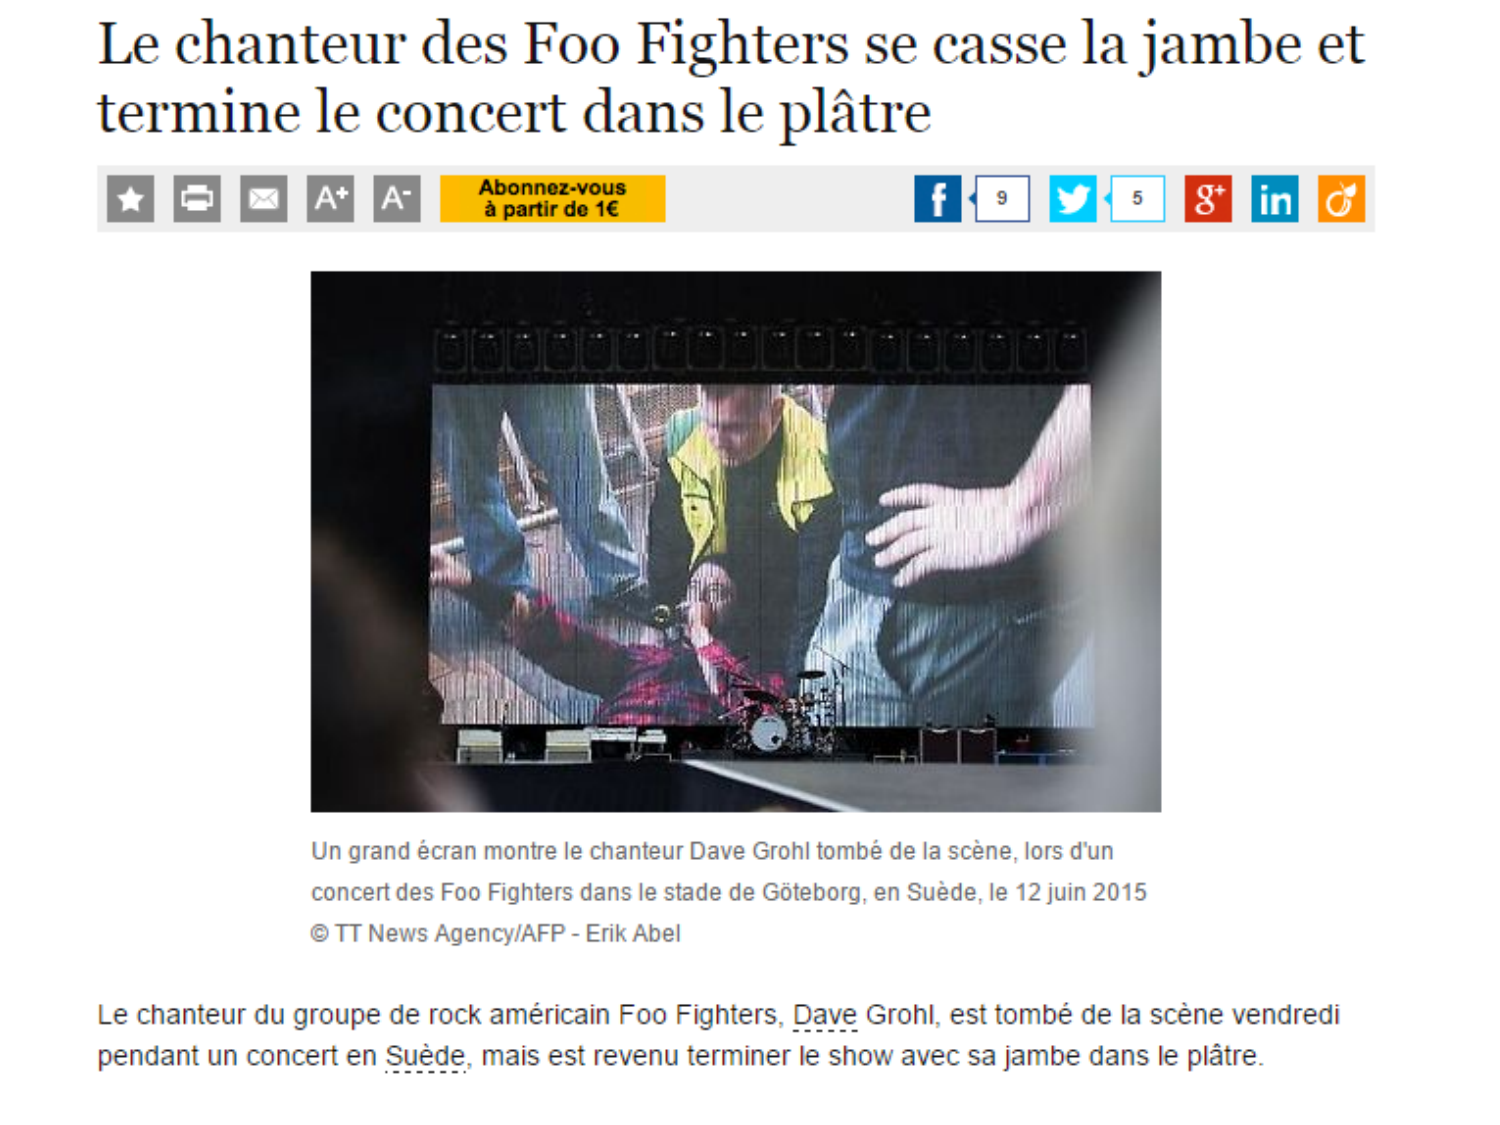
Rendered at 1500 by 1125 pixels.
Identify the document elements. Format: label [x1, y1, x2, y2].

picture [86, 11, 1399, 1101]
